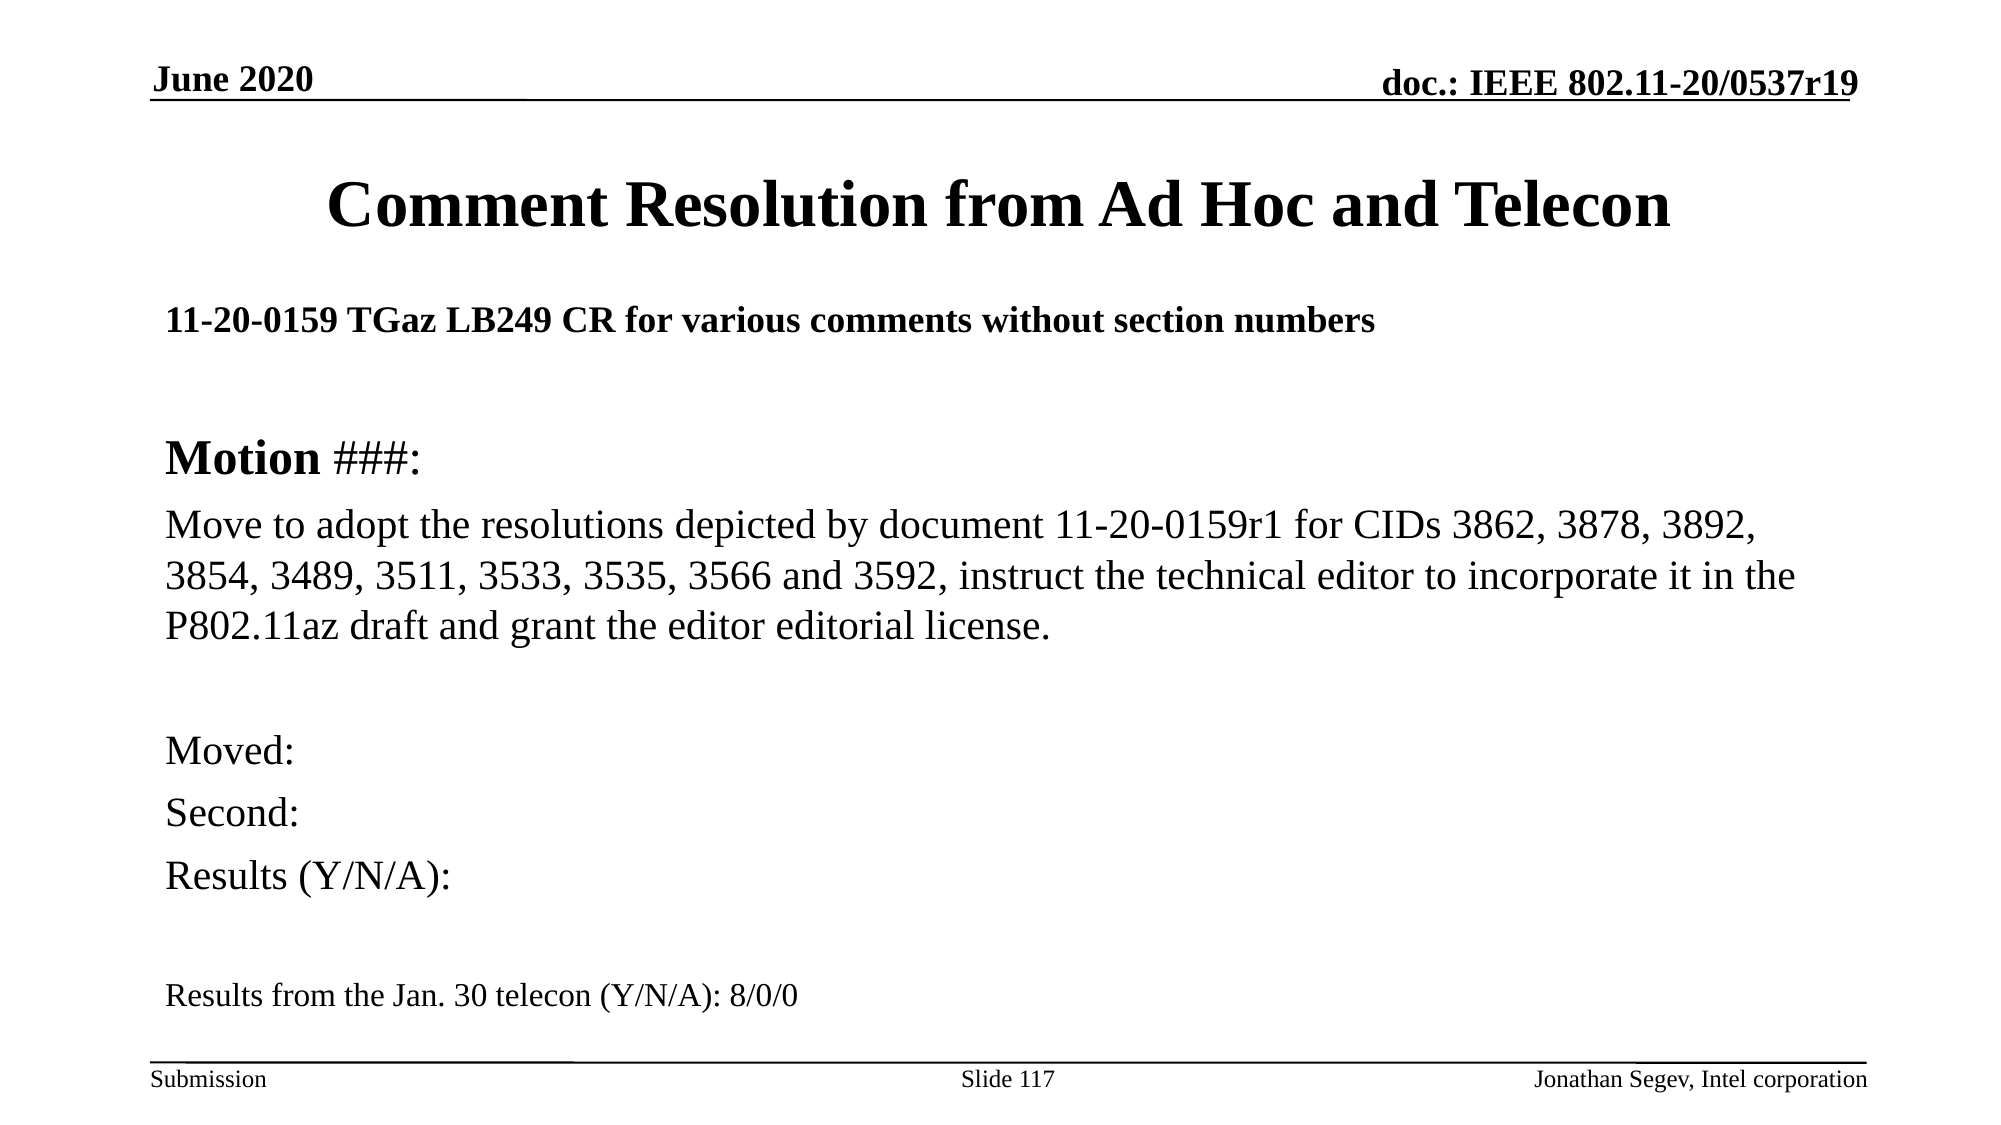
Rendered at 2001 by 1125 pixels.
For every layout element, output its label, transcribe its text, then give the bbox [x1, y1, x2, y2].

footer Jonathan Segev, Intel corporation [1171, 1061, 1869, 1093]
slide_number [152, 54, 563, 100]
list 11-20-0159 TGaz LB249 CR for various comments without section numbers Motion ###: Move to adopt the resolutions depicted by document 11-20-0159r1 for CIDs 3862, 3878, 3892, 3854, 3489, 3511, 3533, 3535, 3566 and 3592, instruct the technical editor to incorporate it in the P802.11az draft and grant the editor editorial license. Moved: Second: Results (Y/N/A): Results from the Jan. 30 telecon (Y/N/A): 8/0/0 [149, 286, 1850, 1000]
slide_number Slide 117 [950, 1061, 1067, 1123]
title Comment Resolution from Ad Hoc and Telecon [149, 112, 1850, 286]
